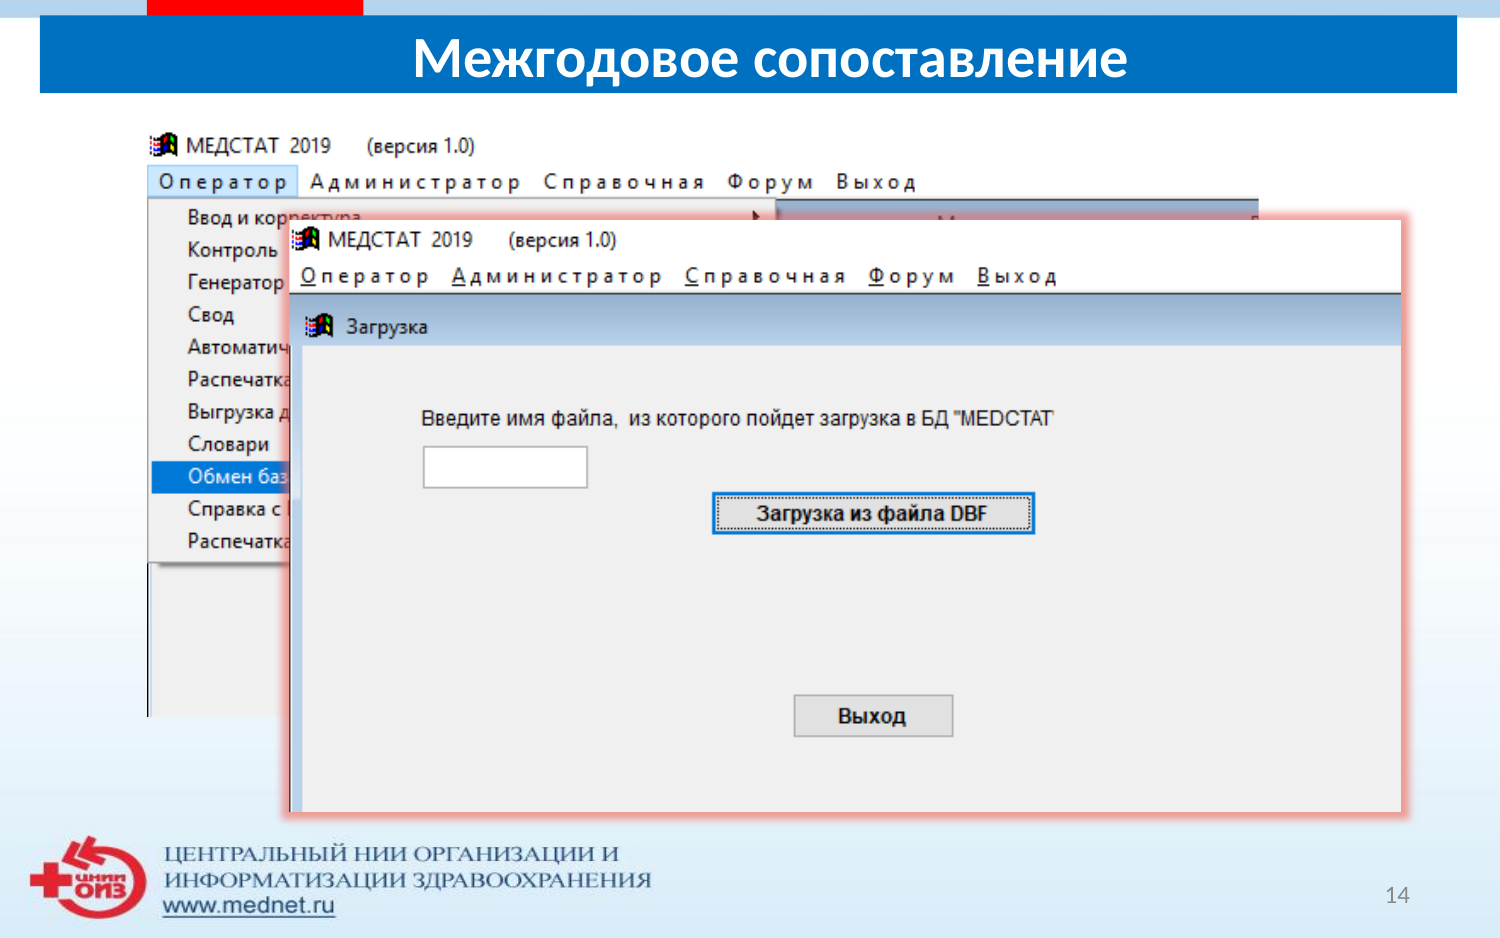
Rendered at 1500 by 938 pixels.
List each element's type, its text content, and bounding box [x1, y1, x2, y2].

title Межгодовое сопоставление [38, 13, 1459, 95]
picture [0, 0, 1500, 938]
text_box [145, 0, 365, 13]
slide_number 14 [1074, 868, 1425, 919]
